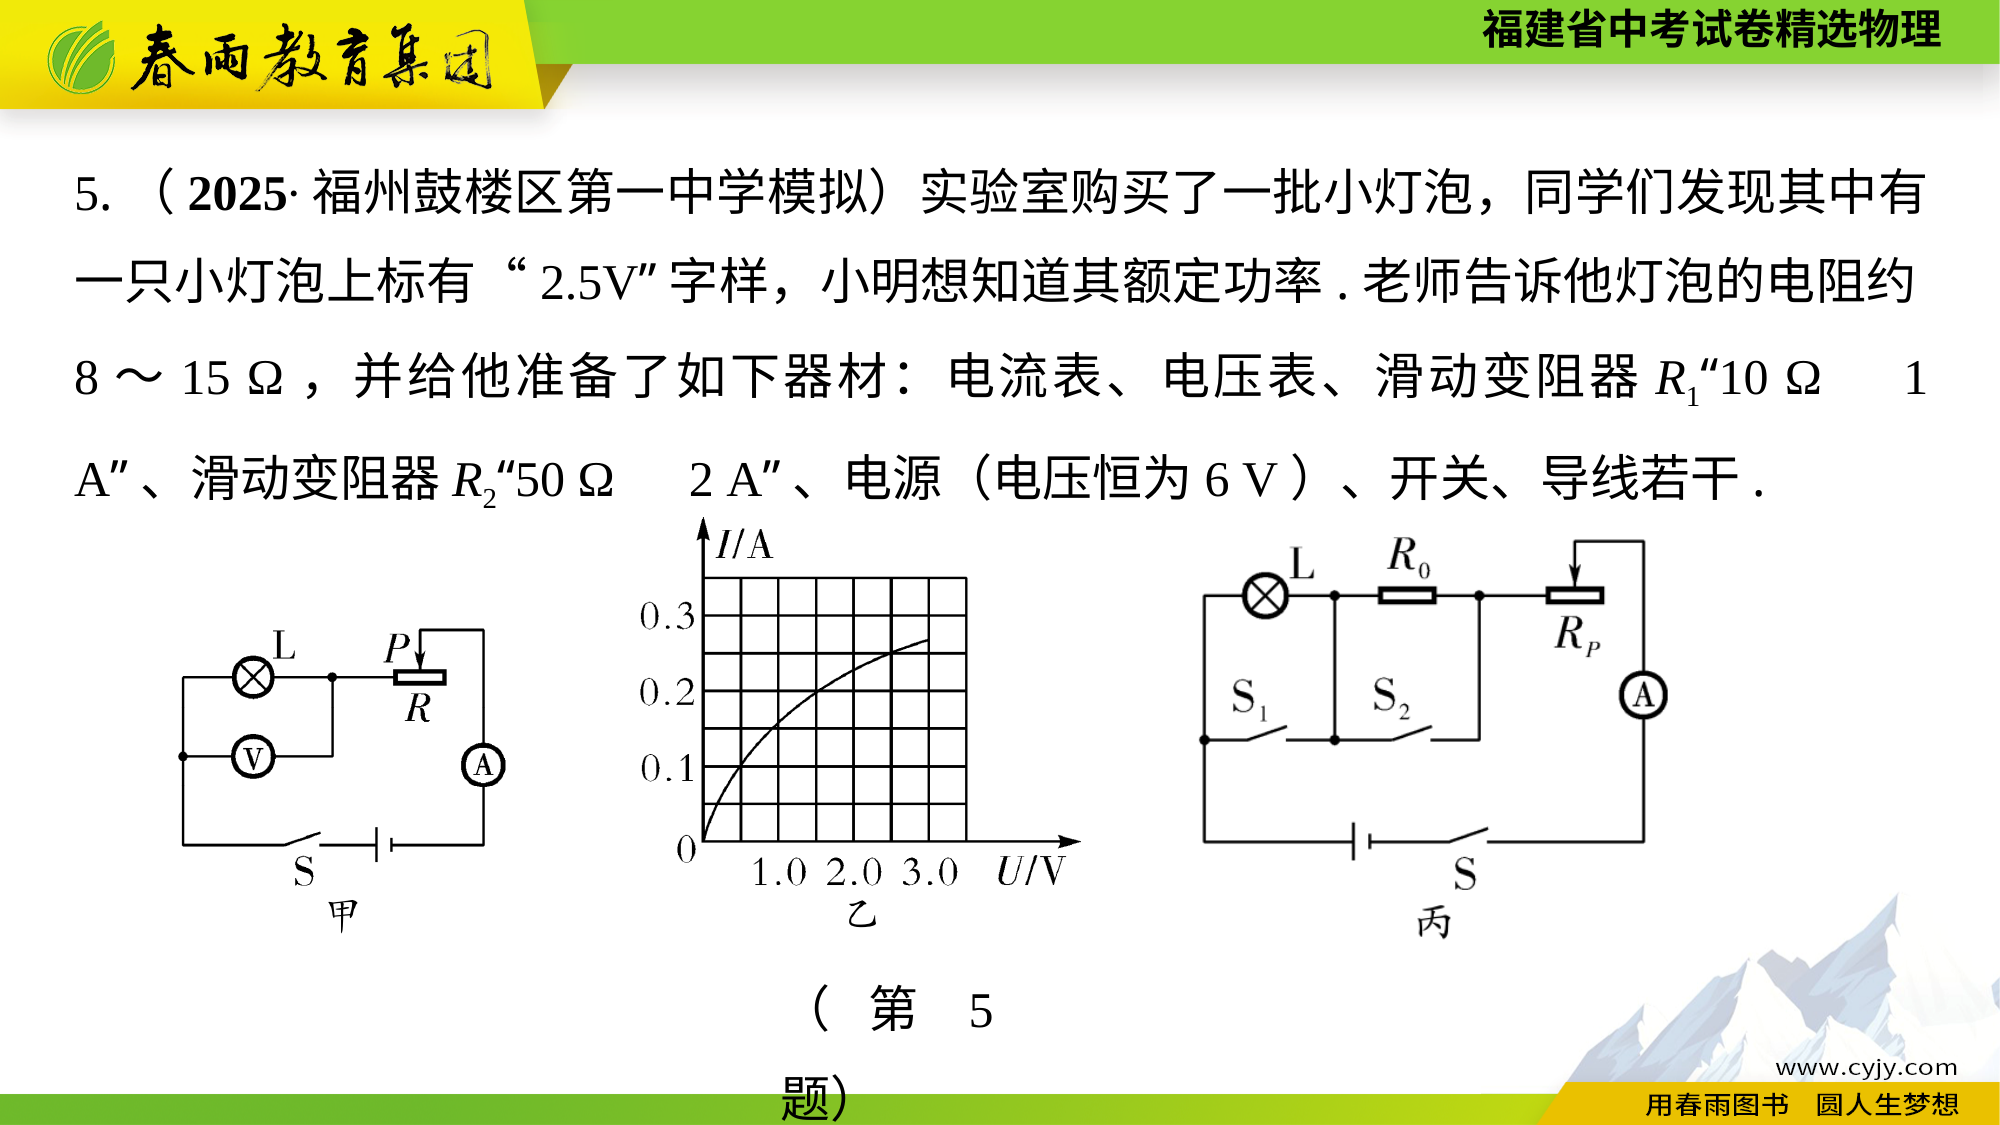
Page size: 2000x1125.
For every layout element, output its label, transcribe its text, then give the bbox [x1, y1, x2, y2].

text_box （第5题） [765, 953, 1021, 1046]
list 5.（2025∙福州鼓楼区第一中学模拟）实验室购买了一批小灯泡，同学们发现其中有一只小灯泡上标有“2.5V”字样，小明想知道其额定功率.老师告诉他灯泡的电阻约8～15 Ω，并给他准备了如下器材：电流表、电压表、滑动变阻器R1“10 Ω 1 A”、滑动变阻器R2“50 Ω 2 A”、电源（电压恒为6 V）、开关、导线若干. [59, 122, 1944, 502]
picture [0, 0, 2000, 1125]
